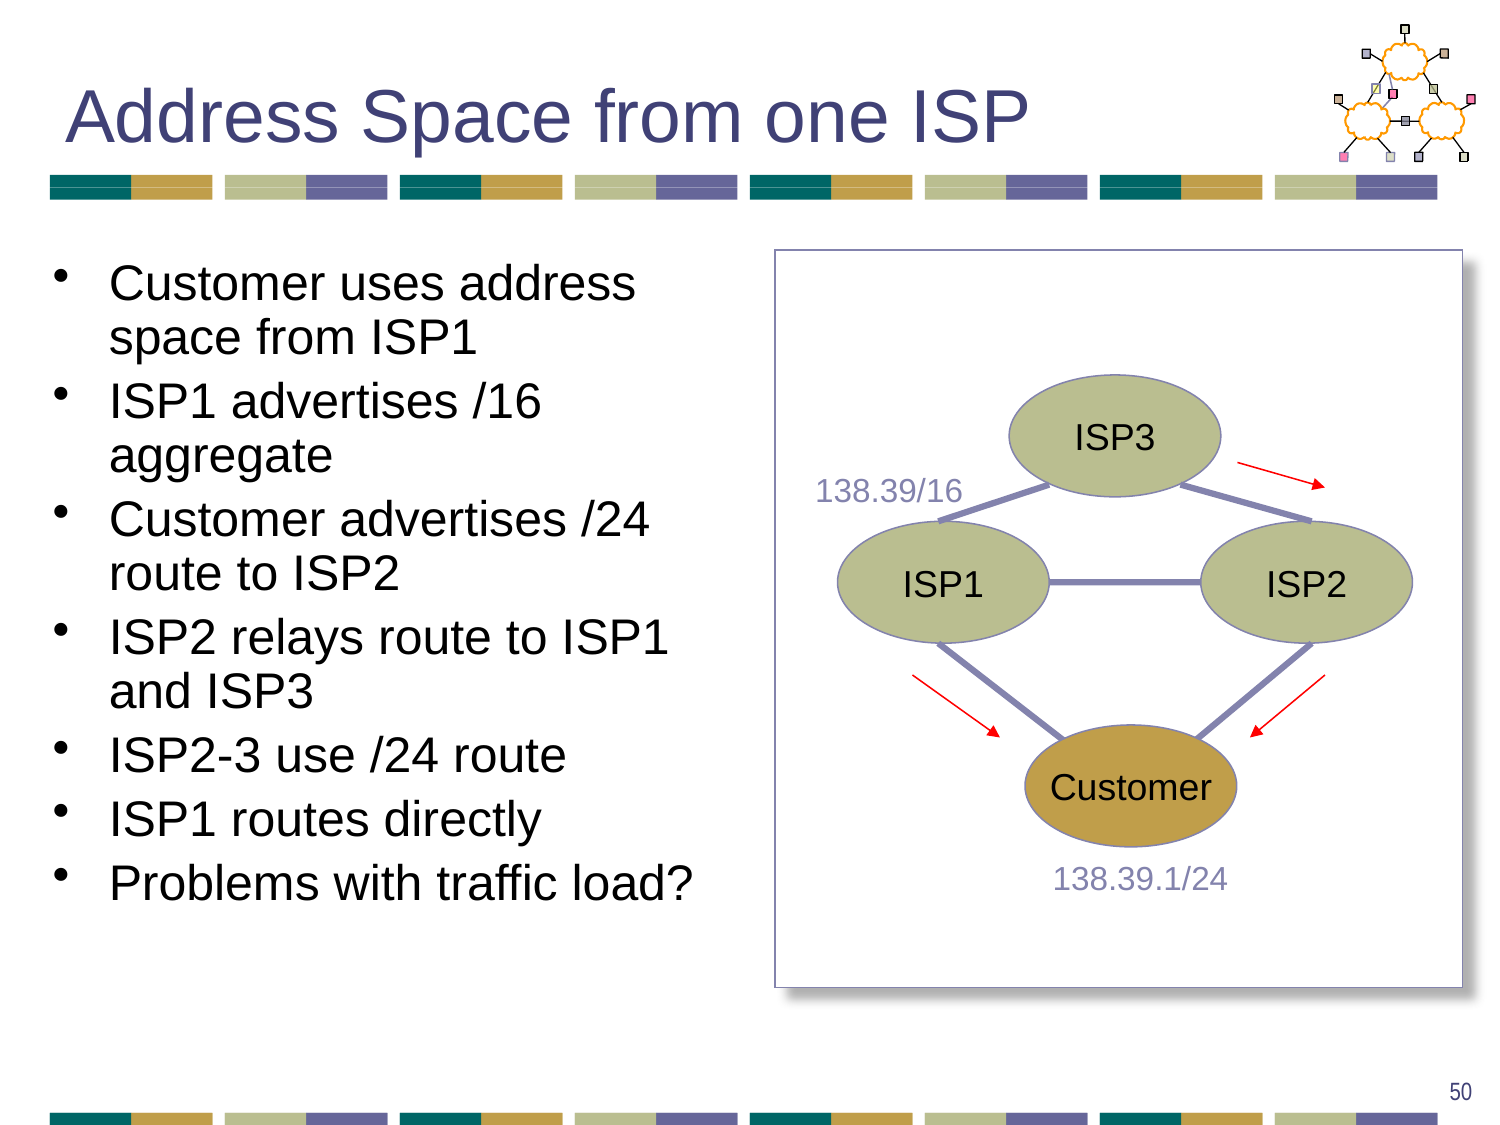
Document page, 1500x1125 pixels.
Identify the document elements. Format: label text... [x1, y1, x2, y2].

text_box [1249, 674, 1326, 738]
text_box 138.39/16 [800, 462, 978, 517]
text_box ISP1 [837, 521, 1050, 644]
slide_number 50 [1174, 1037, 1488, 1113]
text_box [774, 249, 1463, 988]
text_box [912, 674, 1000, 738]
text_box ISP2 [1200, 521, 1413, 644]
text_box ISP3 [1009, 374, 1221, 497]
title Address Space from one ISP [49, 62, 1438, 163]
list Customer uses address space from ISP1 ISP1 advertises /16 aggregate Customer advertises /24 route to ISP2 ISP2 relays route to ISP1 and ISP3 ISP2-3 use /24 route ISP1 routes directly Problems with traffic load? [37, 249, 763, 988]
text_box [1237, 462, 1325, 491]
text_box 138.39.1/24 [1037, 849, 1244, 905]
text_box Customer [1025, 724, 1237, 847]
